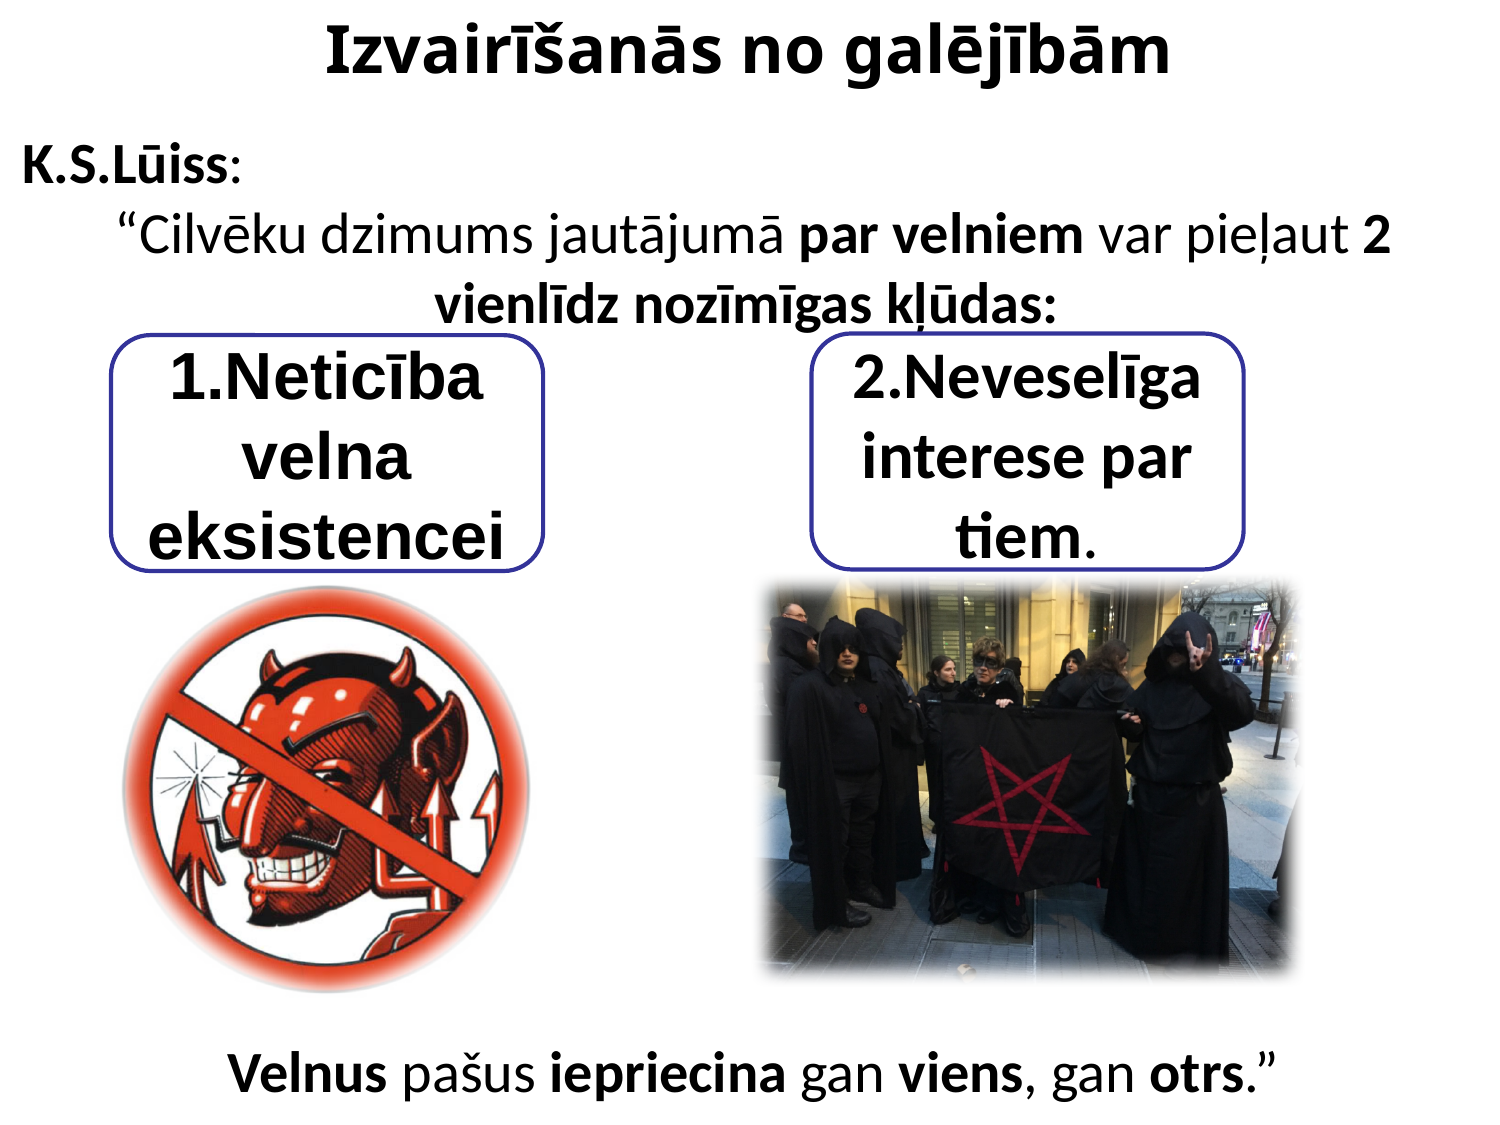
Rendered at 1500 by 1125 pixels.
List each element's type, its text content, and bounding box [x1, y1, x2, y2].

text_box Izvairīšanās no galējībām [128, 0, 1371, 95]
picture [109, 570, 544, 1005]
text_box 1.Neticība velna eksistencei [108, 332, 546, 569]
text_box 2.Neveselīga interese par tiem. [809, 331, 1246, 569]
picture [749, 570, 1306, 988]
text_box K.S.Lūiss: “Cilvēku dzimums jautājumā par velniem var pieļaut 2 vienlīdz nozīmīgas kļūdas: Velnus pašus iepriecina gan viens, gan otrs.” [7, 117, 1500, 1125]
